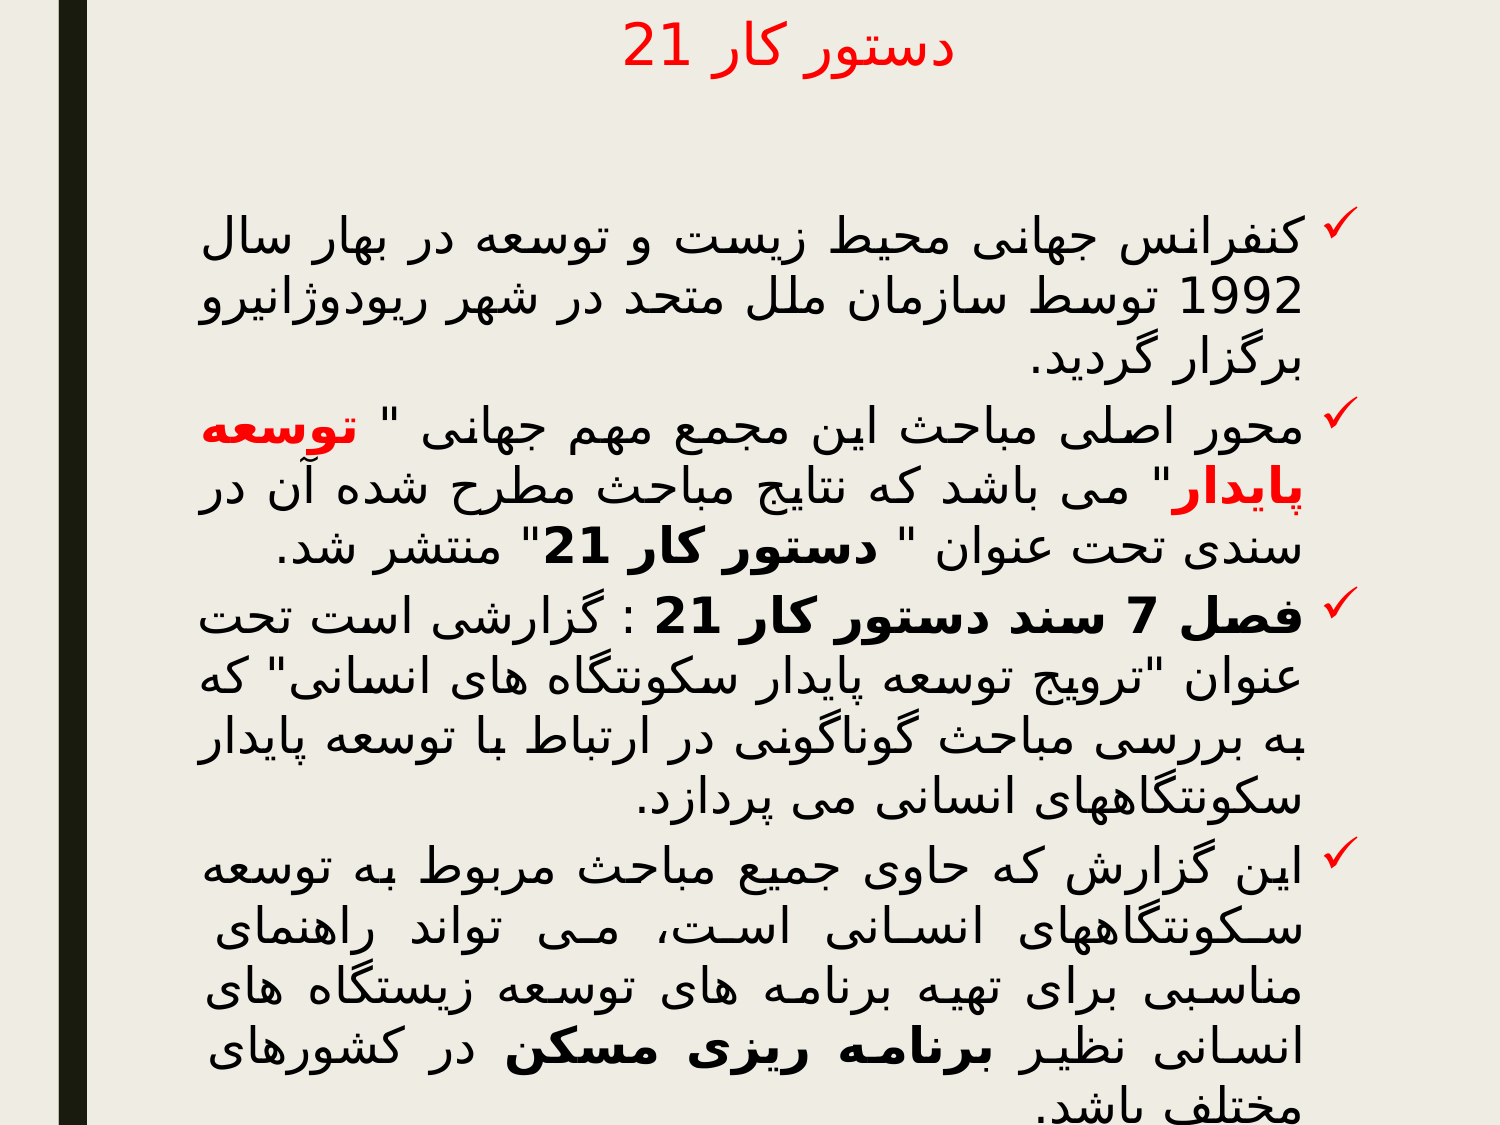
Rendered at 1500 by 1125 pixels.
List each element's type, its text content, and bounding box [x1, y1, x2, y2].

text_box دستور کار 21 کنفرانس جهانی محیط زیست و توسعه در بهار سال 1992 توسط سازمان ملل متحد در شهر ریودوژانیرو برگزار گردید. محور اصلی مباحث این مجمع مهم جهانی " توسعه پایدار" می باشد که نتایج مباحث مطرح شده آن در سندی تحت عنوان " دستور کار 21" منتشر شد. فصل 7 سند دستور کار 21 : گزارشی است تحت عنوان "ترویج توسعه پایدار سکونتگاه های انسانی" که به بررسی مباحث گوناگونی در ارتباط با توسعه پایدار سکونتگاههای انسانی می پردازد. این گزارش که حاوی جمیع مباحث مربوط به توسعه سکونتگاههای انسانی است، می تواند راهنمای مناسبی برای تهیه برنامه های توسعه زیستگاه های انسانی نظیر برنامه ریزی مسکن در کشورهای مختلف باشد. [182, 0, 1376, 1125]
